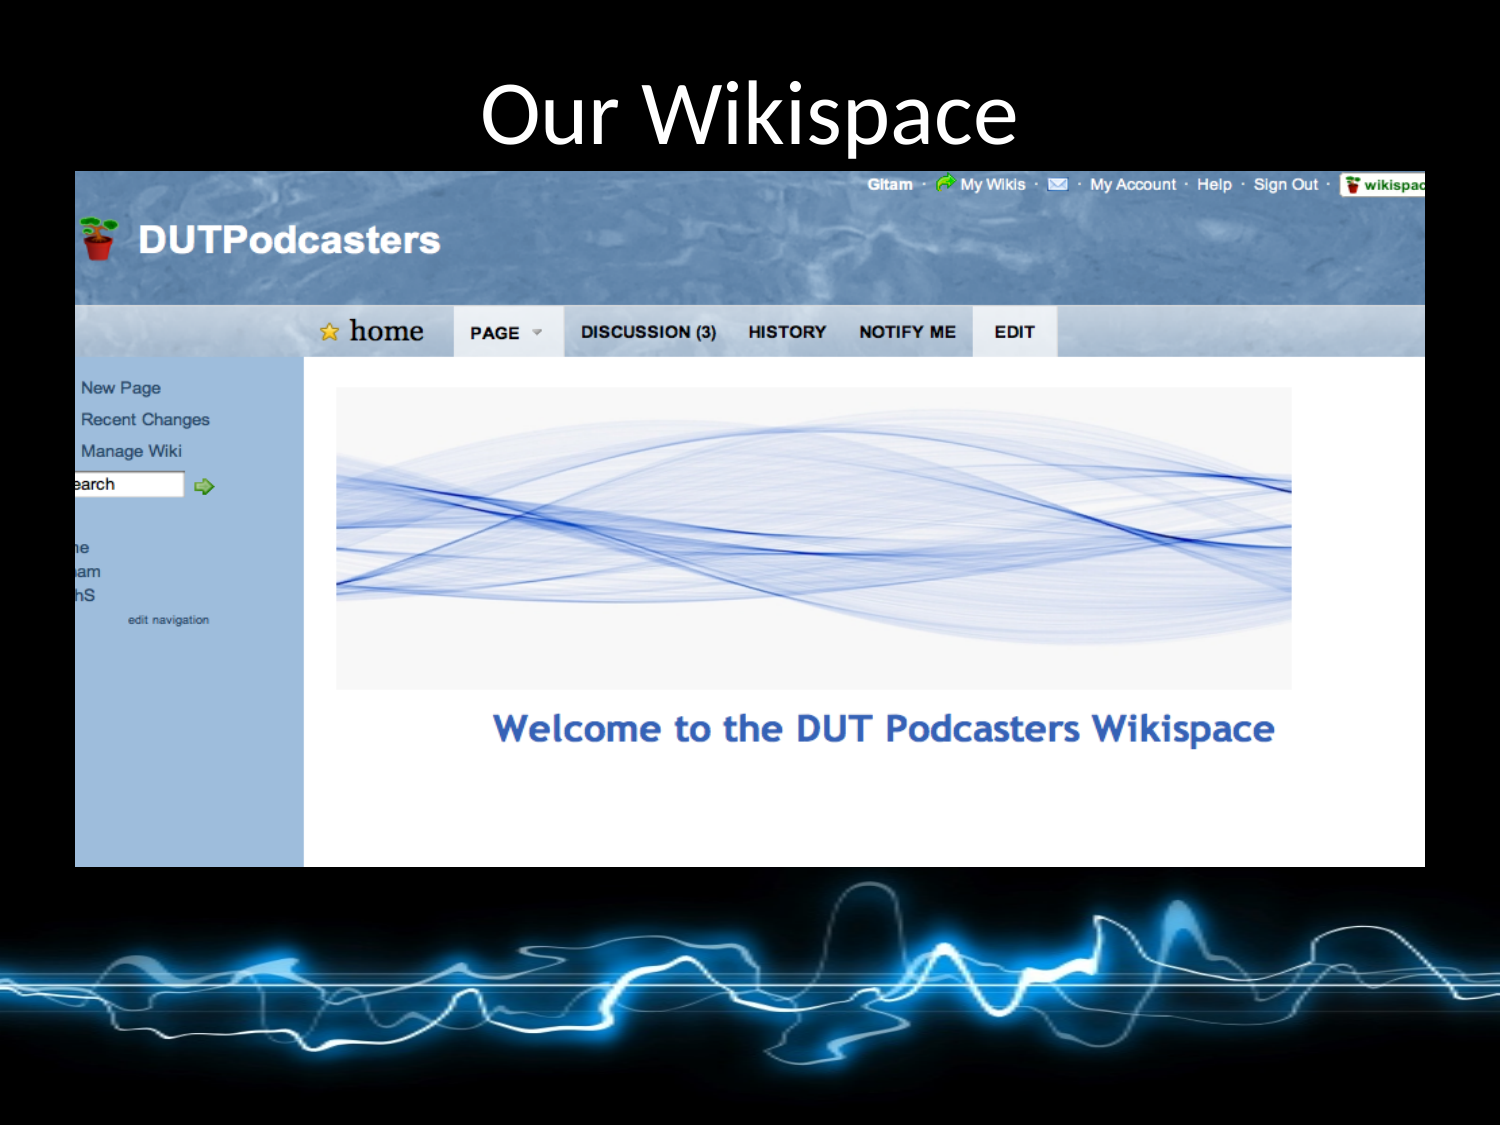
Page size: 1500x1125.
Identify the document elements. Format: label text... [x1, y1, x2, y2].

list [74, 171, 1426, 868]
title Our Wikispace [75, 45, 1425, 170]
picture [0, 866, 1500, 1125]
